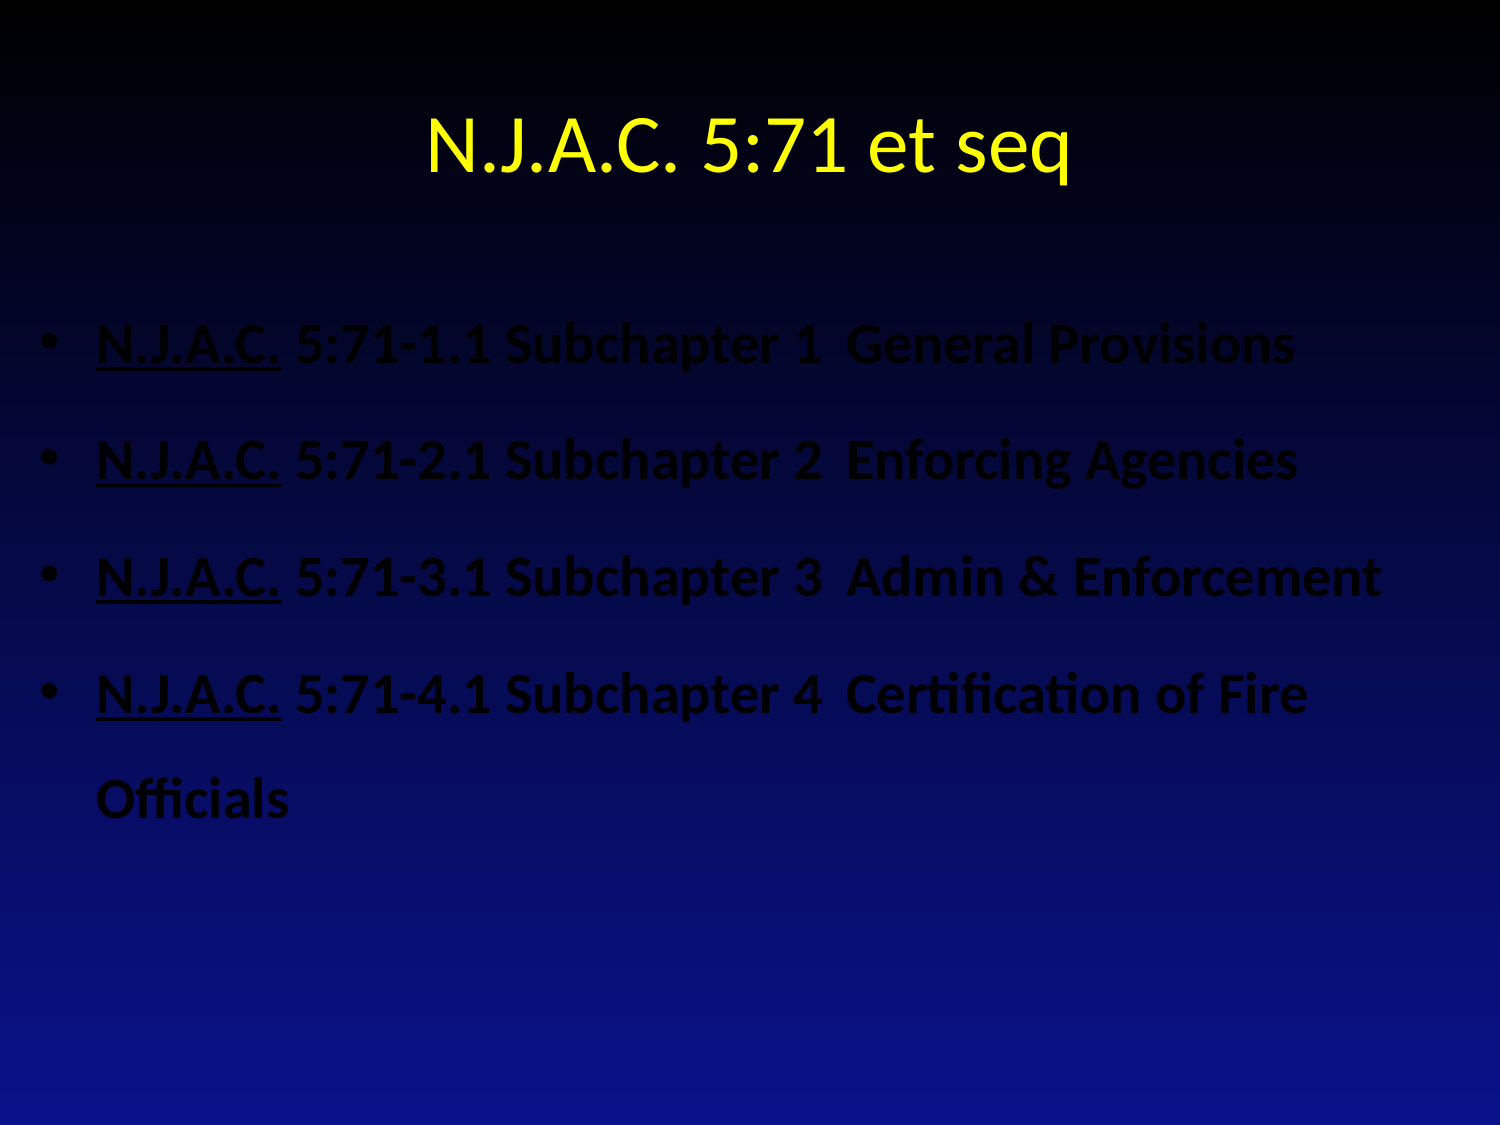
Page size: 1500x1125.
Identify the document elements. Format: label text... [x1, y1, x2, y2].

list N.J.A.C. 5:71-1.1 Subchapter 1 General Provisions N.J.A.C. 5:71-2.1 Subchapter 2 Enforcing Agencies N.J.A.C. 5:71-3.1 Subchapter 3 Admin & Enforcement N.J.A.C. 5:71-4.1 Subchapter 4 Certification of Fire Officials [24, 262, 1500, 1006]
title N.J.A.C. 5:71 et seq [75, 45, 1425, 233]
